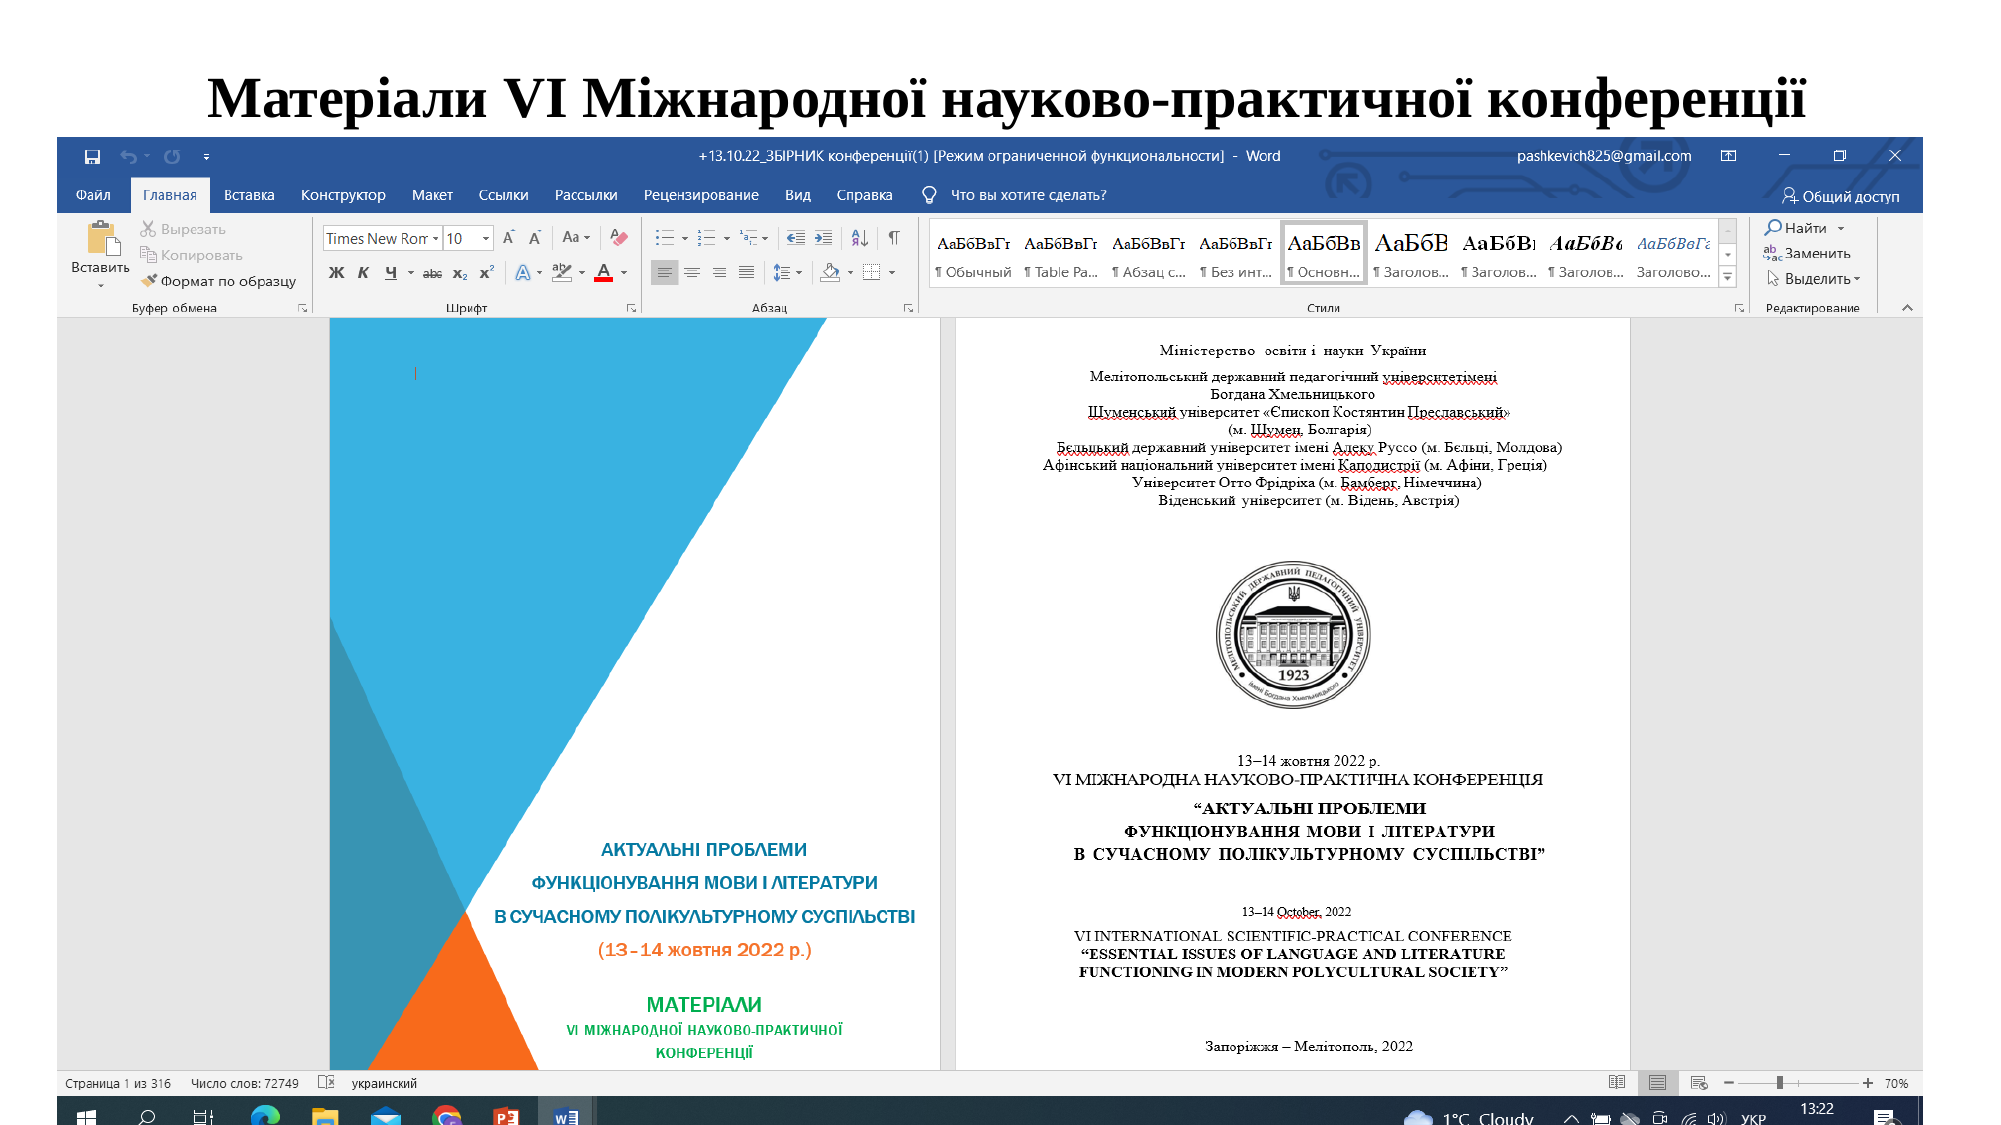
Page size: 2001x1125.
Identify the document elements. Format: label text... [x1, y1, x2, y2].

title Матеріали VI Міжнародної науково-практичної конференції [56, 16, 1958, 181]
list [57, 137, 1923, 1125]
